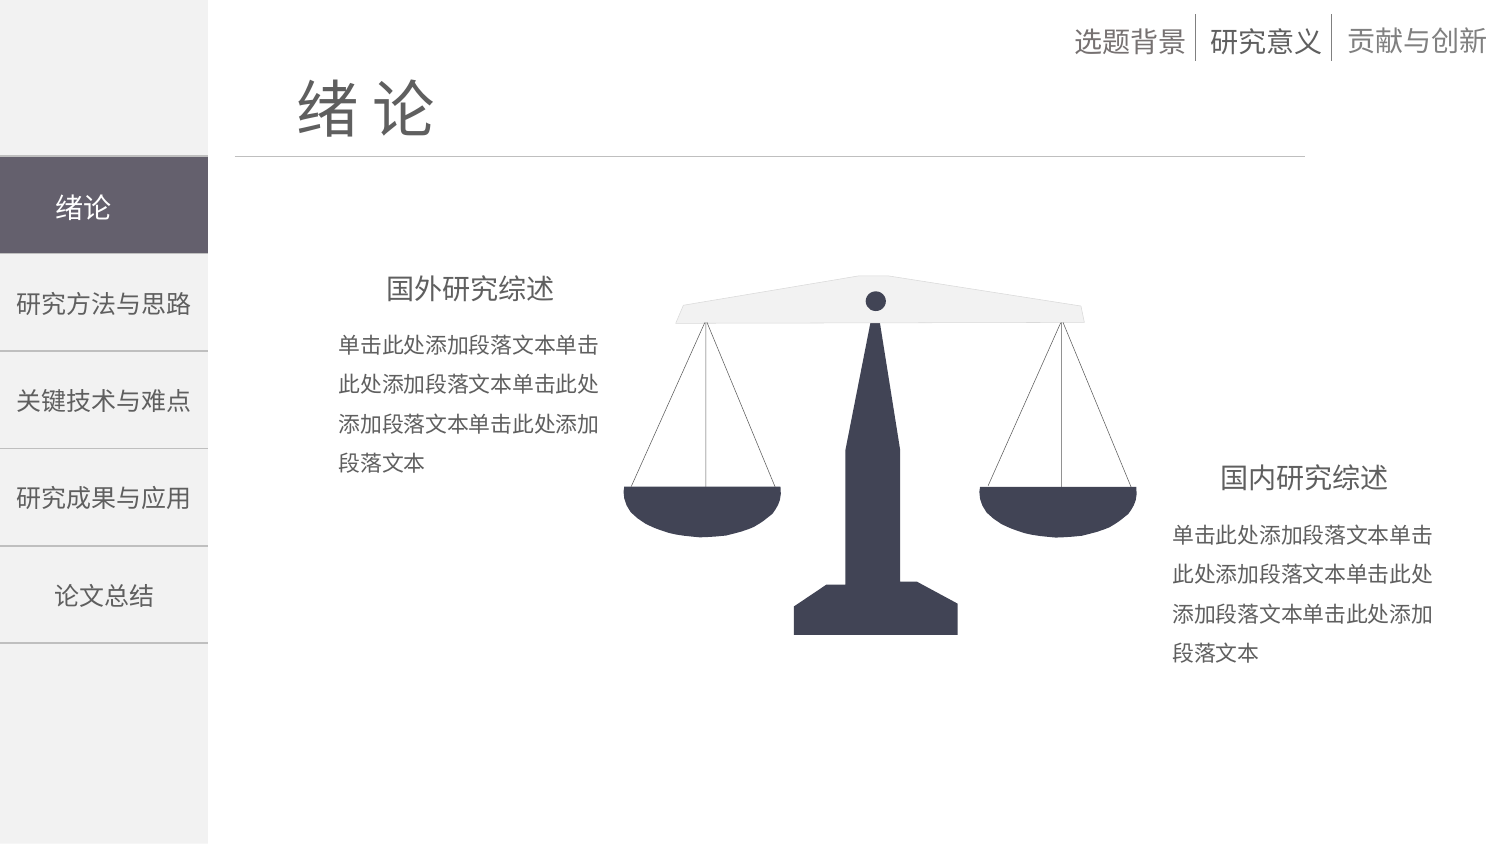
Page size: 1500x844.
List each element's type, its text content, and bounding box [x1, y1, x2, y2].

text_box [676, 275, 1085, 324]
text_box [793, 323, 958, 635]
text_box 国外研究综述 [354, 266, 587, 310]
text_box 单击此处添加段落文本单击此处添加段落文本单击此处添加段落文本单击此处添加段落文本 [1162, 503, 1450, 671]
text_box 单击此处添加段落文本单击此处添加段落文本单击此处添加段落文本单击此处添加段落文本 [328, 313, 616, 482]
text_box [623, 322, 782, 538]
text_box 国内研究综述 [1188, 455, 1421, 500]
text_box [979, 322, 1137, 538]
text_box [865, 291, 886, 312]
